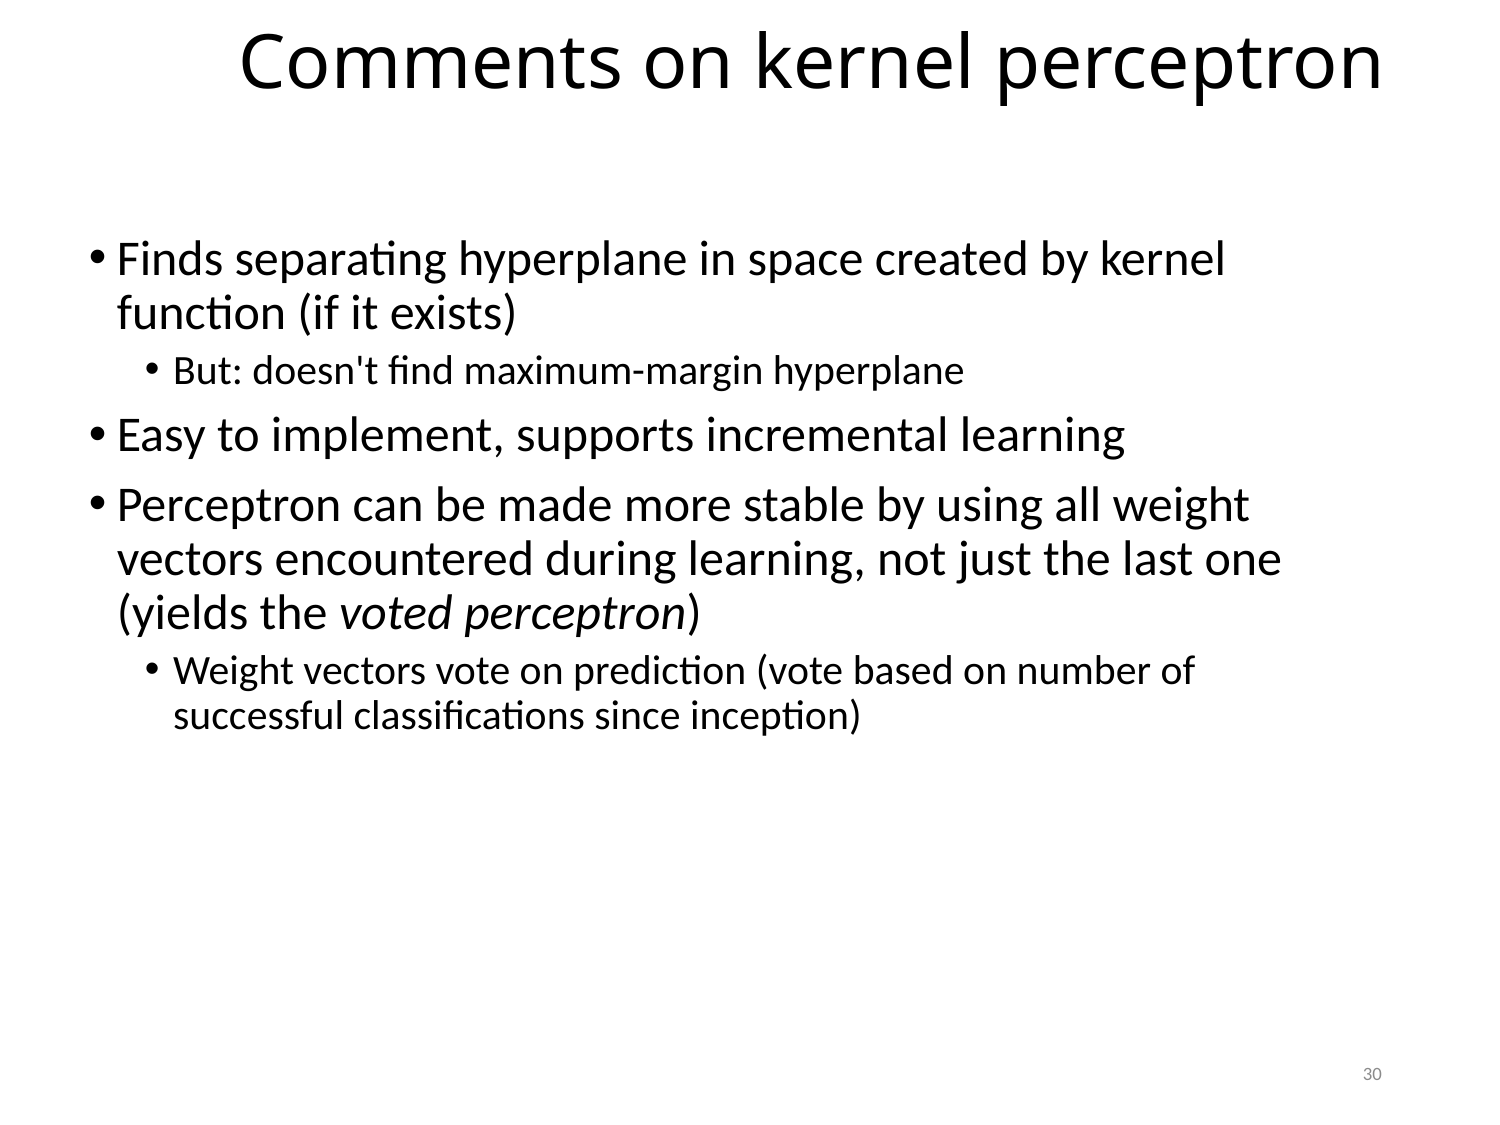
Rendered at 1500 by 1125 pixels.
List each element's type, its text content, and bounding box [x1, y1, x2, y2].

list Finds separating hyperplane in space created by kernel function (if it exists) But: doesn't find maximum-margin hyperplane Easy to implement, supports incremental learning Perceptron can be made more stable by using all weight vectors encountered during learning, not just the last one (yields the voted perceptron) Weight vectors vote on prediction (vote based on number of successful classifications since inception) [73, 224, 1357, 878]
slide_number 30 [1059, 1042, 1397, 1103]
title Comments on kernel perceptron [223, 0, 1414, 159]
